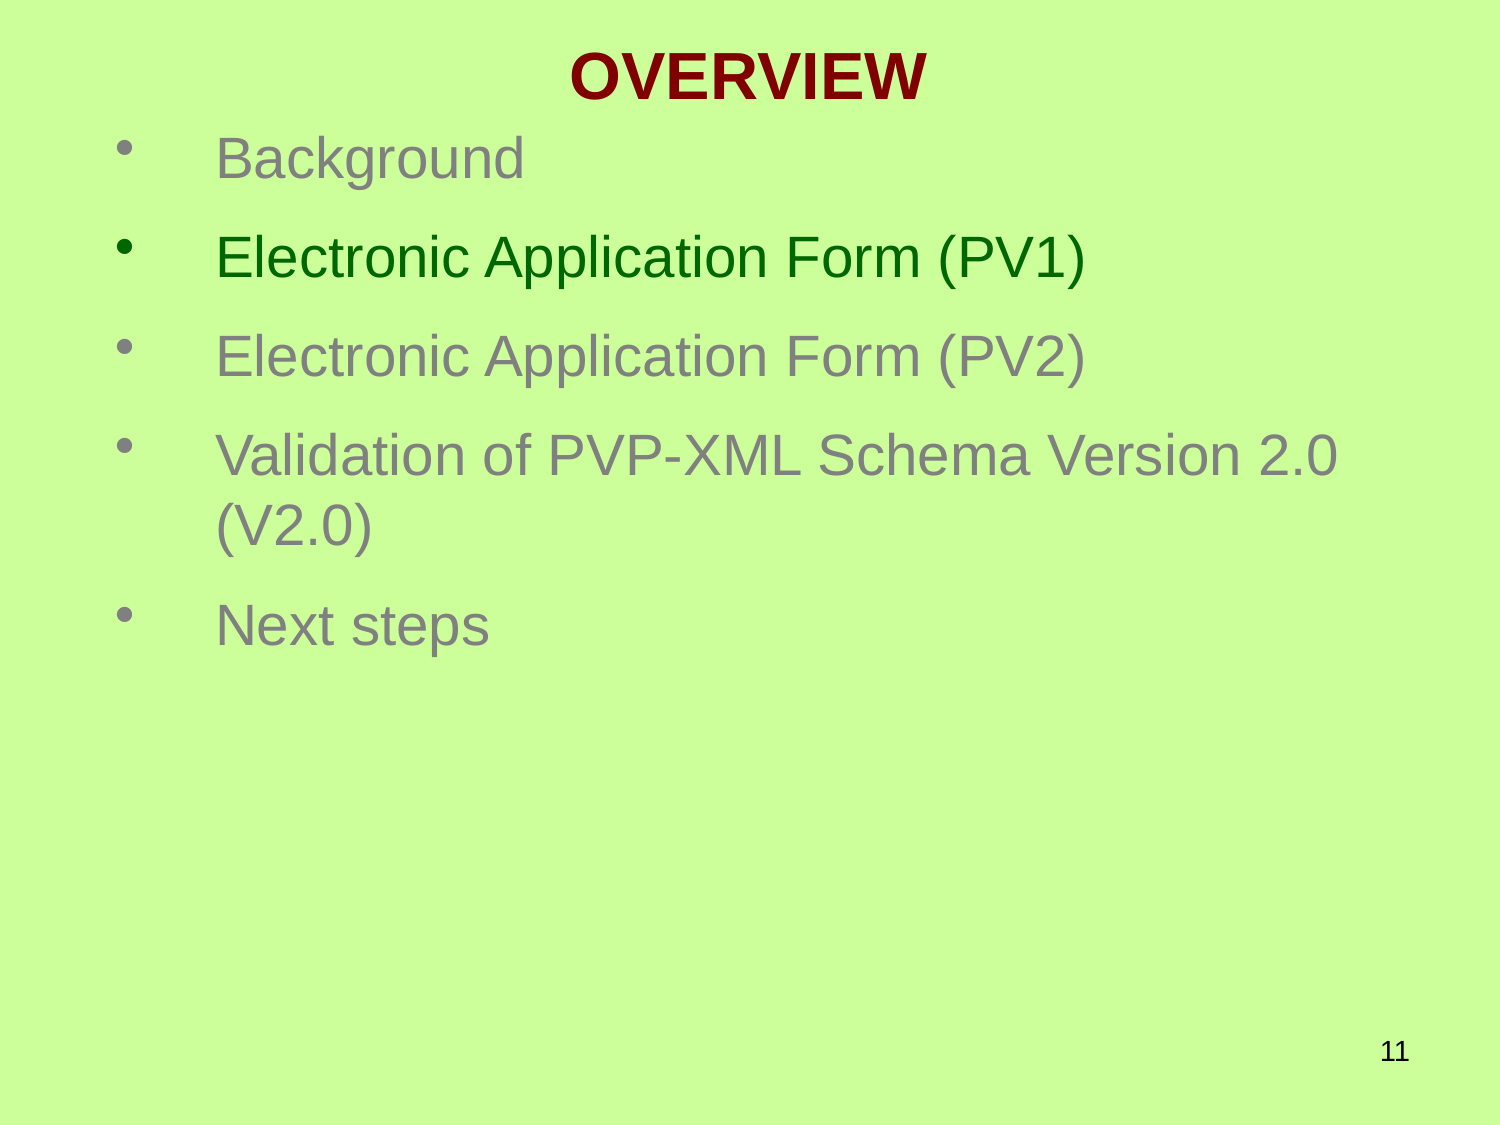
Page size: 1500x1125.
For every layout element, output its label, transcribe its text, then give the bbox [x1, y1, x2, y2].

list Background Electronic Application Form (PV1) Electronic Application Form (PV2) Validation of PVP-XML Schema Version 2.0 (V2.0) Next steps [99, 112, 1386, 875]
title OVERVIEW [160, 0, 1338, 174]
text_box 11 [1074, 1024, 1425, 1103]
